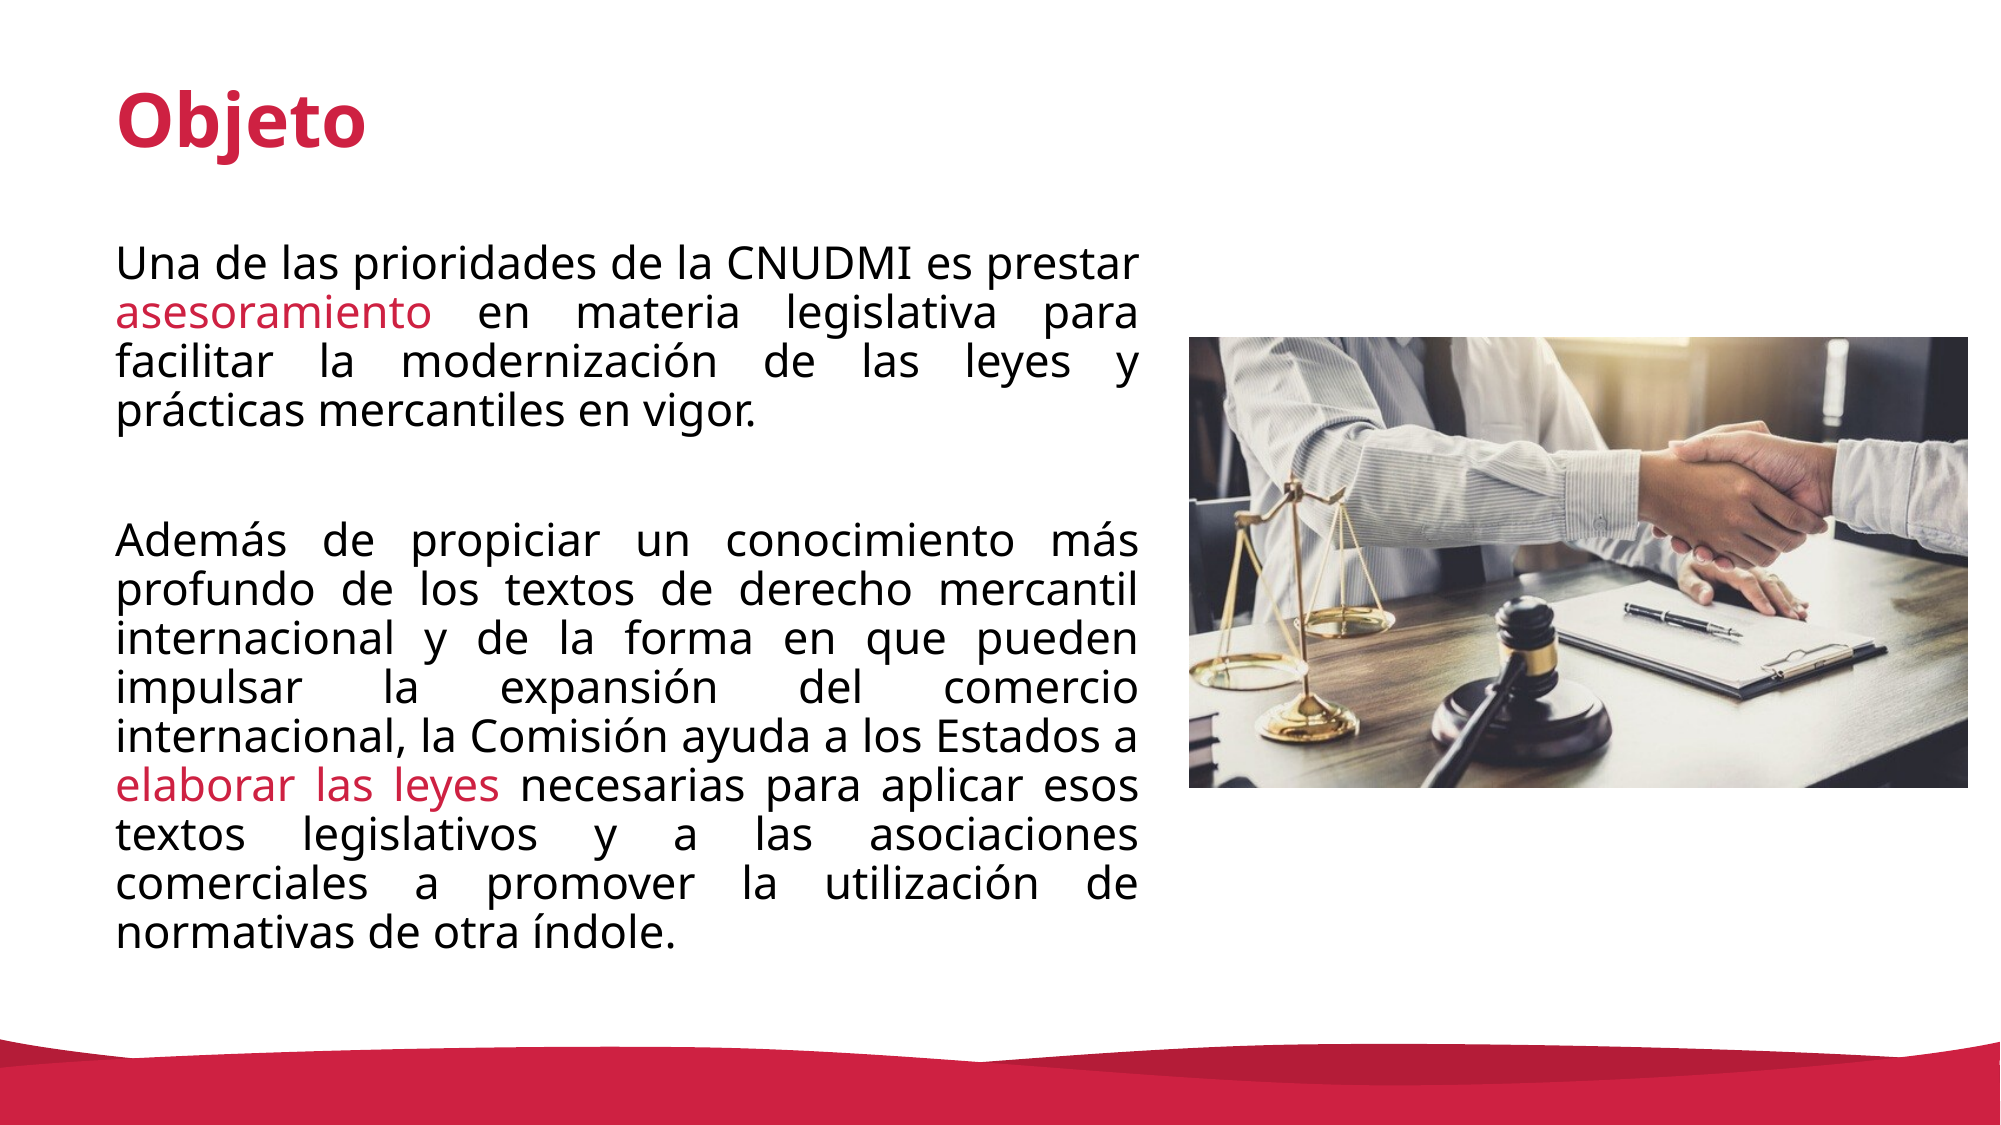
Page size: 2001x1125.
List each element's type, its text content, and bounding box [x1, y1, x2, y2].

title Objeto [100, 15, 1826, 233]
picture [1188, 337, 1968, 788]
list Una de las prioridades de la CNUDMI es prestar asesoramiento en materia legislativa para facilitar la modernización de las leyes y prácticas mercantiles en vigor. Además de propiciar un conocimiento más profundo de los textos de derecho mercantil internacional y de la forma en que pueden impulsar la expansión del comercio internacional, la Comisión ayuda a los Estados a elaborar las leyes necesarias para aplicar esos textos legislativos y a las asociaciones comerciales a promover la utilización de normativas de otra índole. [100, 233, 1156, 979]
